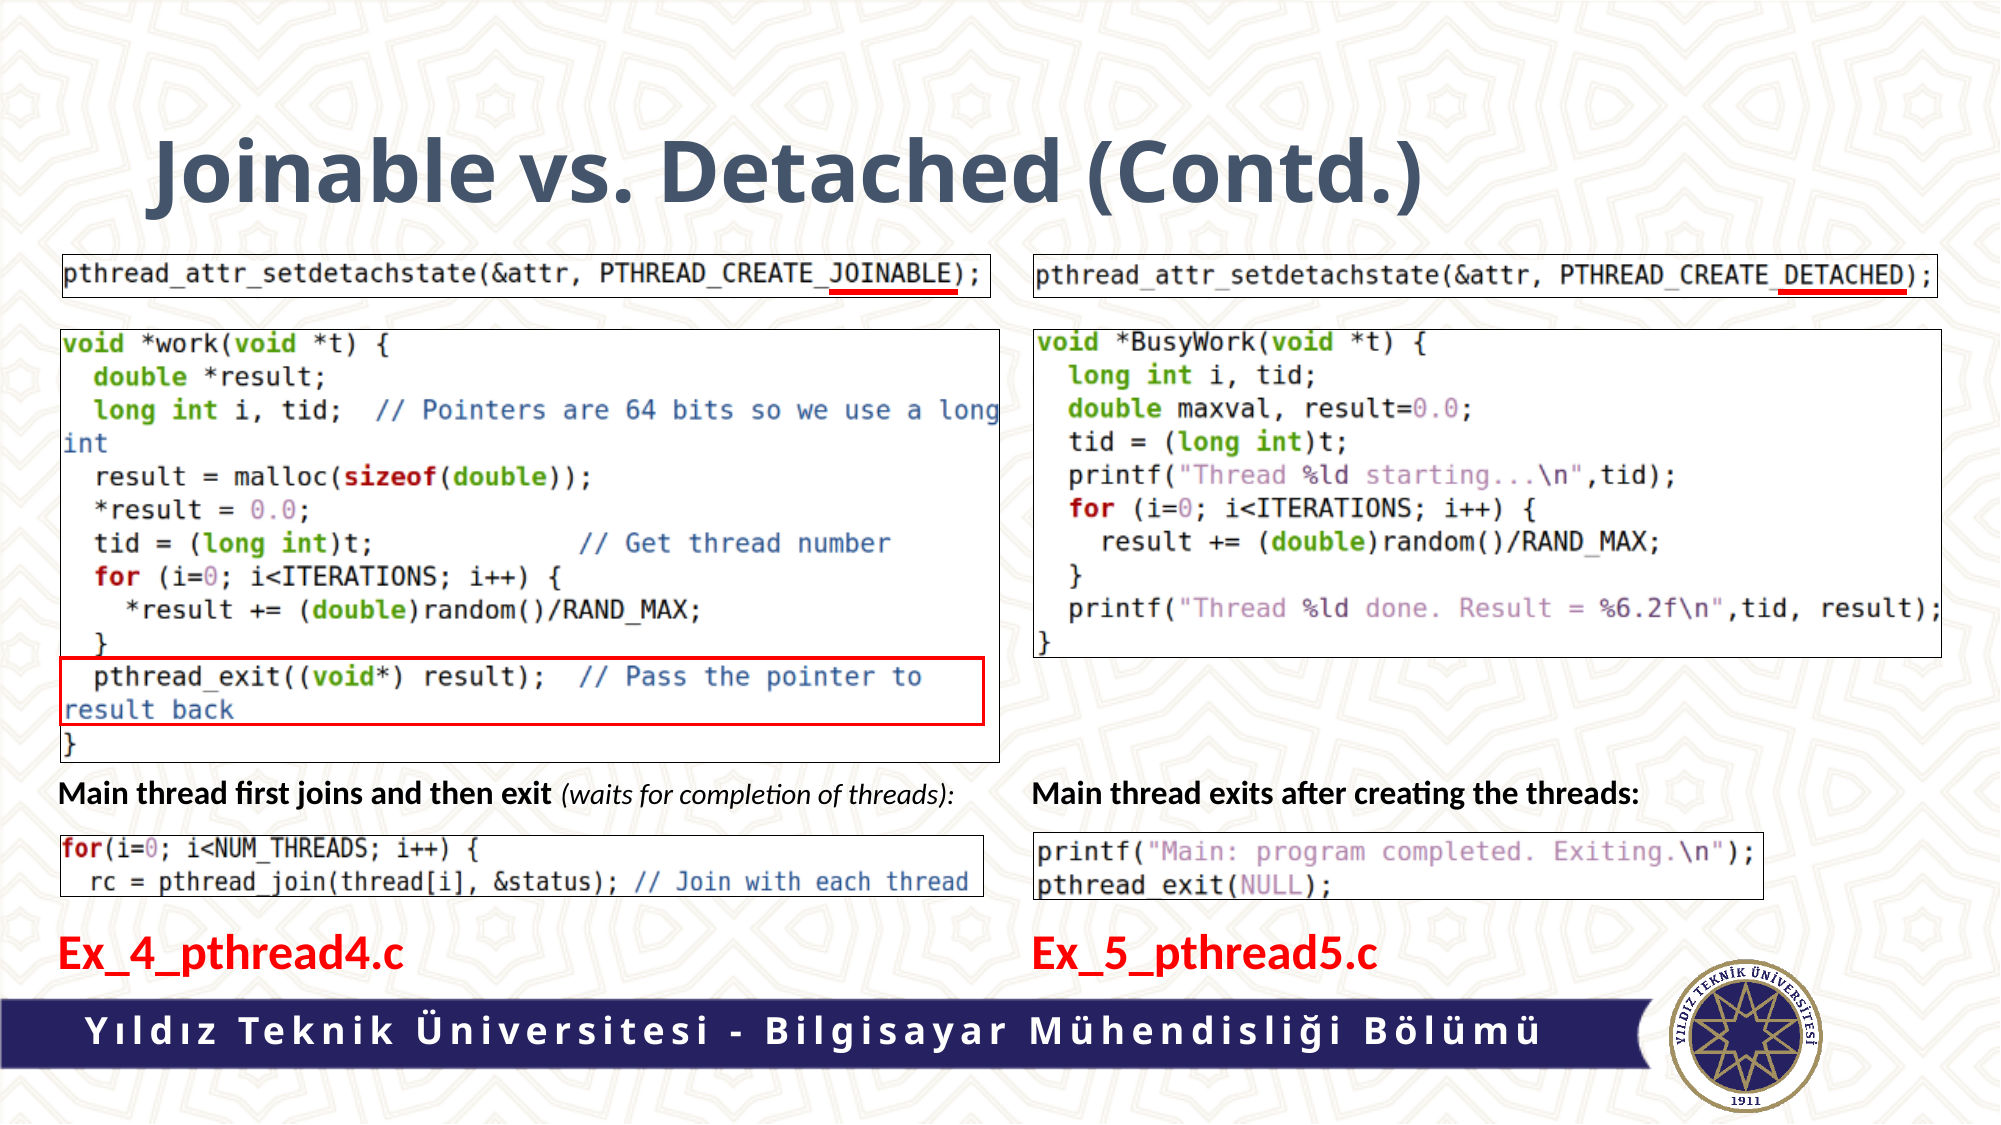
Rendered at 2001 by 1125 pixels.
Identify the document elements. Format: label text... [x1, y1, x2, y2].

footer Yıldız Teknik Üniversitesi - Bilgisayar Mühendisliği Bölümü [0, 997, 1628, 1069]
text_box Main thread first joins and then exit (waits for completion of threads): [42, 764, 984, 871]
title Joinable vs. Detached (Contd.) [137, 59, 1863, 278]
text_box Ex_5_pthread5.c [1016, 911, 1546, 1018]
text_box Ex_4_pthread4.c [42, 911, 572, 1018]
picture [0, 0, 2000, 1125]
text_box Main thread exits after creating the threads: [1016, 764, 1843, 871]
